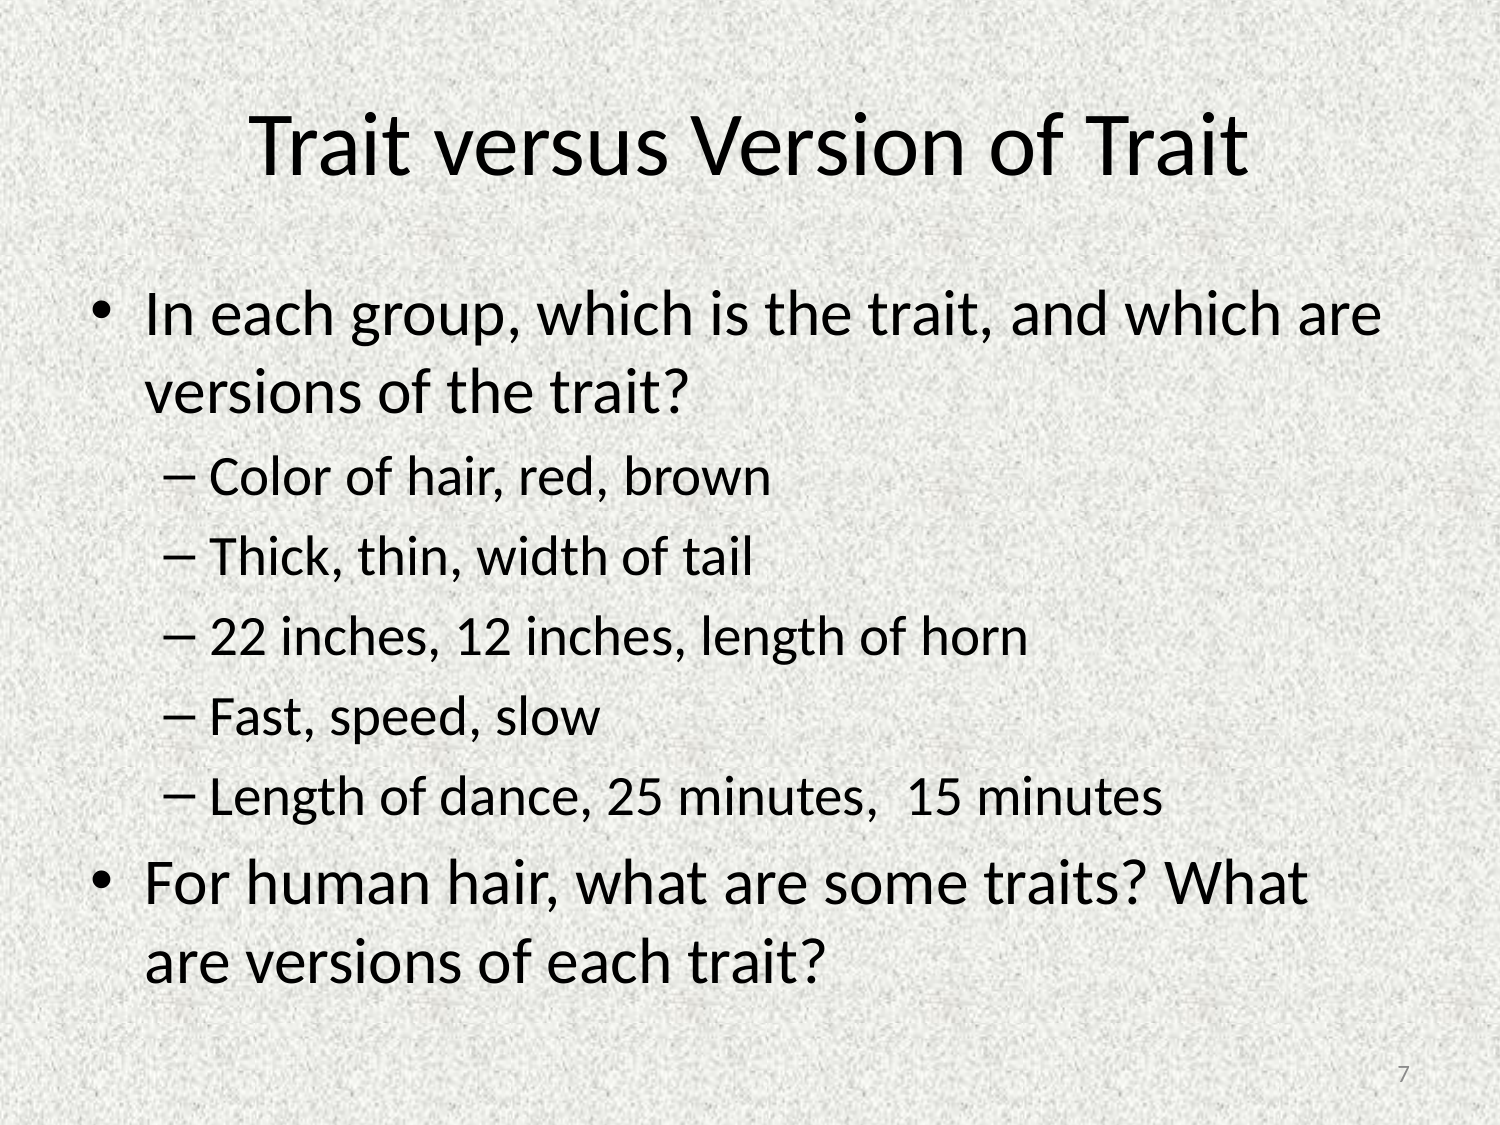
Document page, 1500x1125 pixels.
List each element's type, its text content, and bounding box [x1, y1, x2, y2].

slide_number 7 [1074, 1042, 1425, 1103]
picture [0, 0, 1500, 1125]
list In each group, which is the trait, and which are versions of the trait? Color of hair, red, brown Thick, thin, width of tail 22 inches, 12 inches, length of horn Fast, speed, slow Length of dance, 25 minutes, 15 minutes For human hair, what are some traits? What are versions of each trait? [75, 262, 1425, 1005]
title Trait versus Version of Trait [75, 45, 1425, 233]
